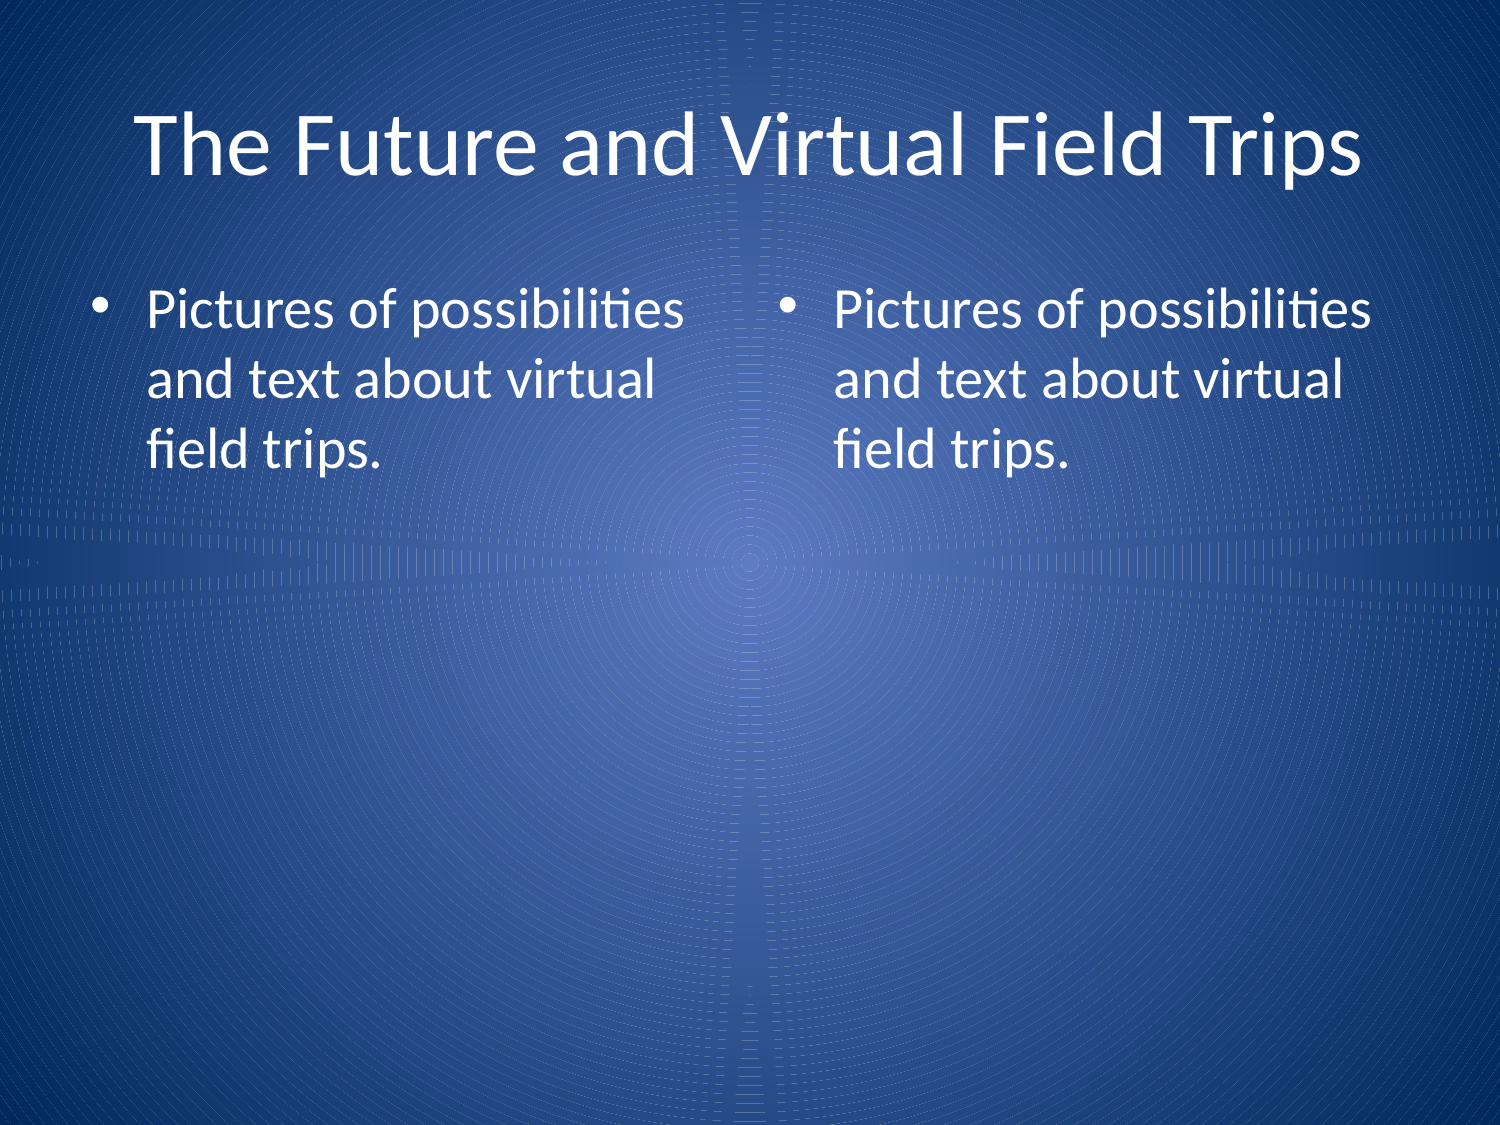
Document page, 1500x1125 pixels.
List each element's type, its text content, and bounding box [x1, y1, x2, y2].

list Pictures of possibilities and text about virtual field trips. [762, 262, 1425, 1005]
list Pictures of possibilities and text about virtual field trips. [75, 262, 738, 1005]
title The Future and Virtual Field Trips [75, 45, 1425, 233]
